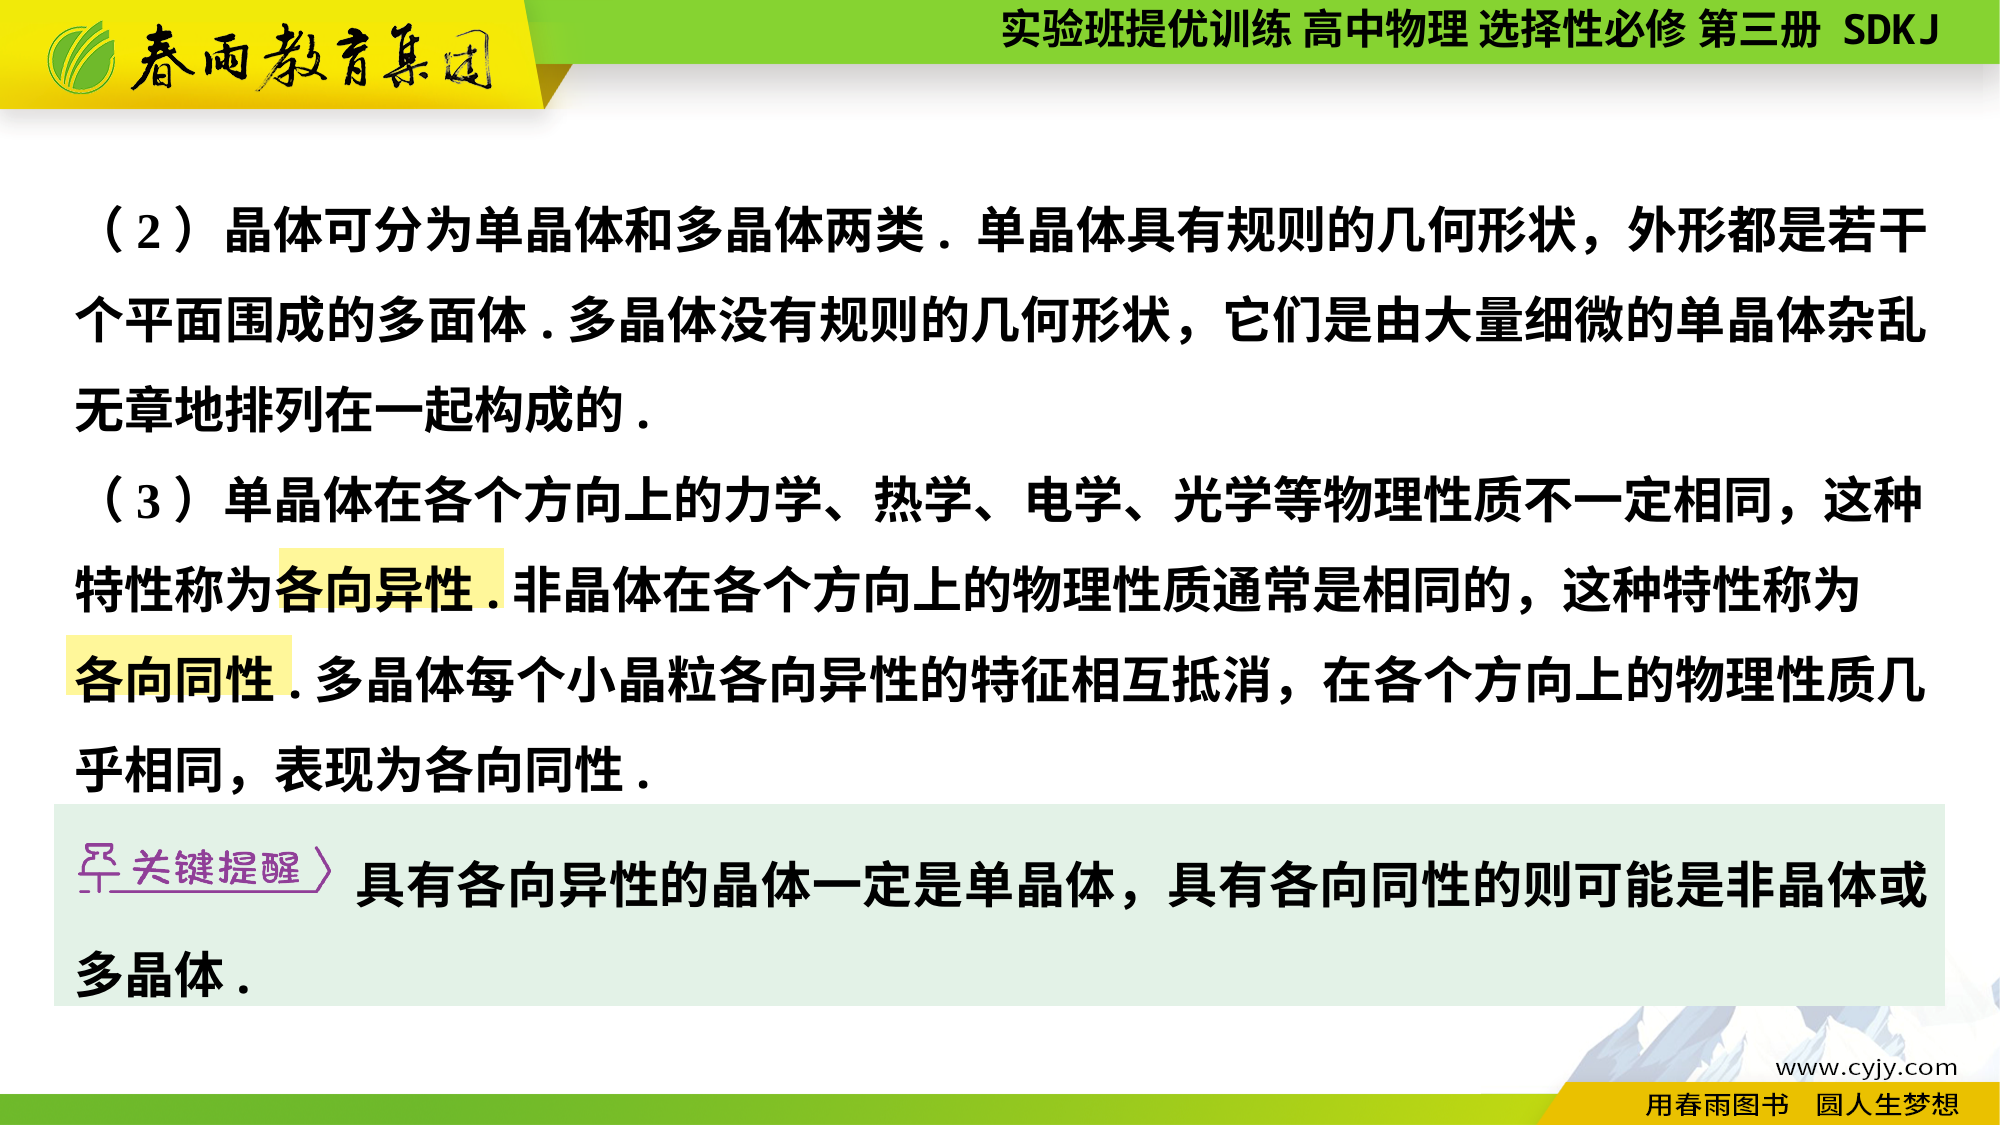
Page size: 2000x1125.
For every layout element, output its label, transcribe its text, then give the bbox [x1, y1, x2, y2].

list （2）晶体可分为单晶体和多晶体两类. 单晶体具有规则的几何形状，外形都是若干个平面围成的多面体.多晶体没有规则的几何形状，它们是由大量细微的单晶体杂乱无章地排列在一起构成的. （3）单晶体在各个方向上的力学、热学、电学、光学等物理性质不一定相同，这种特性称为各向异性.非晶体在各个方向上的物理性质通常是相同的，这种特性称为 各向同性.多晶体每个小晶粒各向异性的特征相互抵消，在各个方向上的物理性质几乎相同，表现为各向同性. [59, 160, 1944, 801]
picture [0, 0, 2000, 1125]
